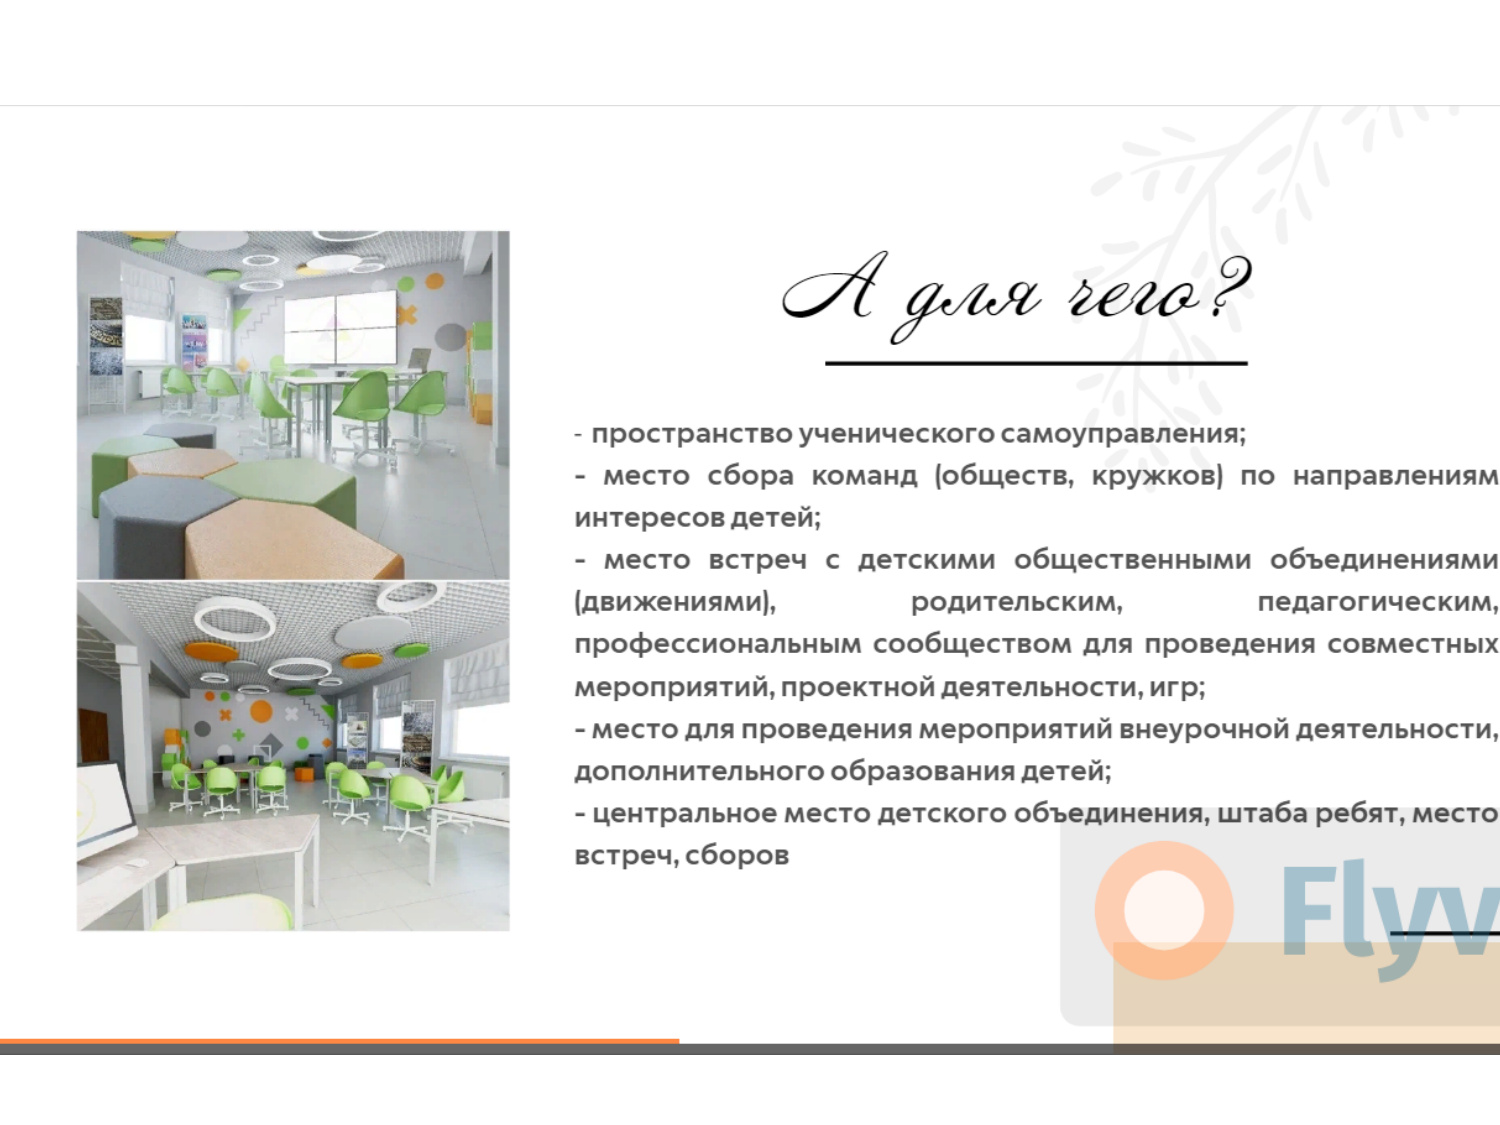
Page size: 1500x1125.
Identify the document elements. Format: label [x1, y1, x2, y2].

picture [0, 105, 1500, 1055]
